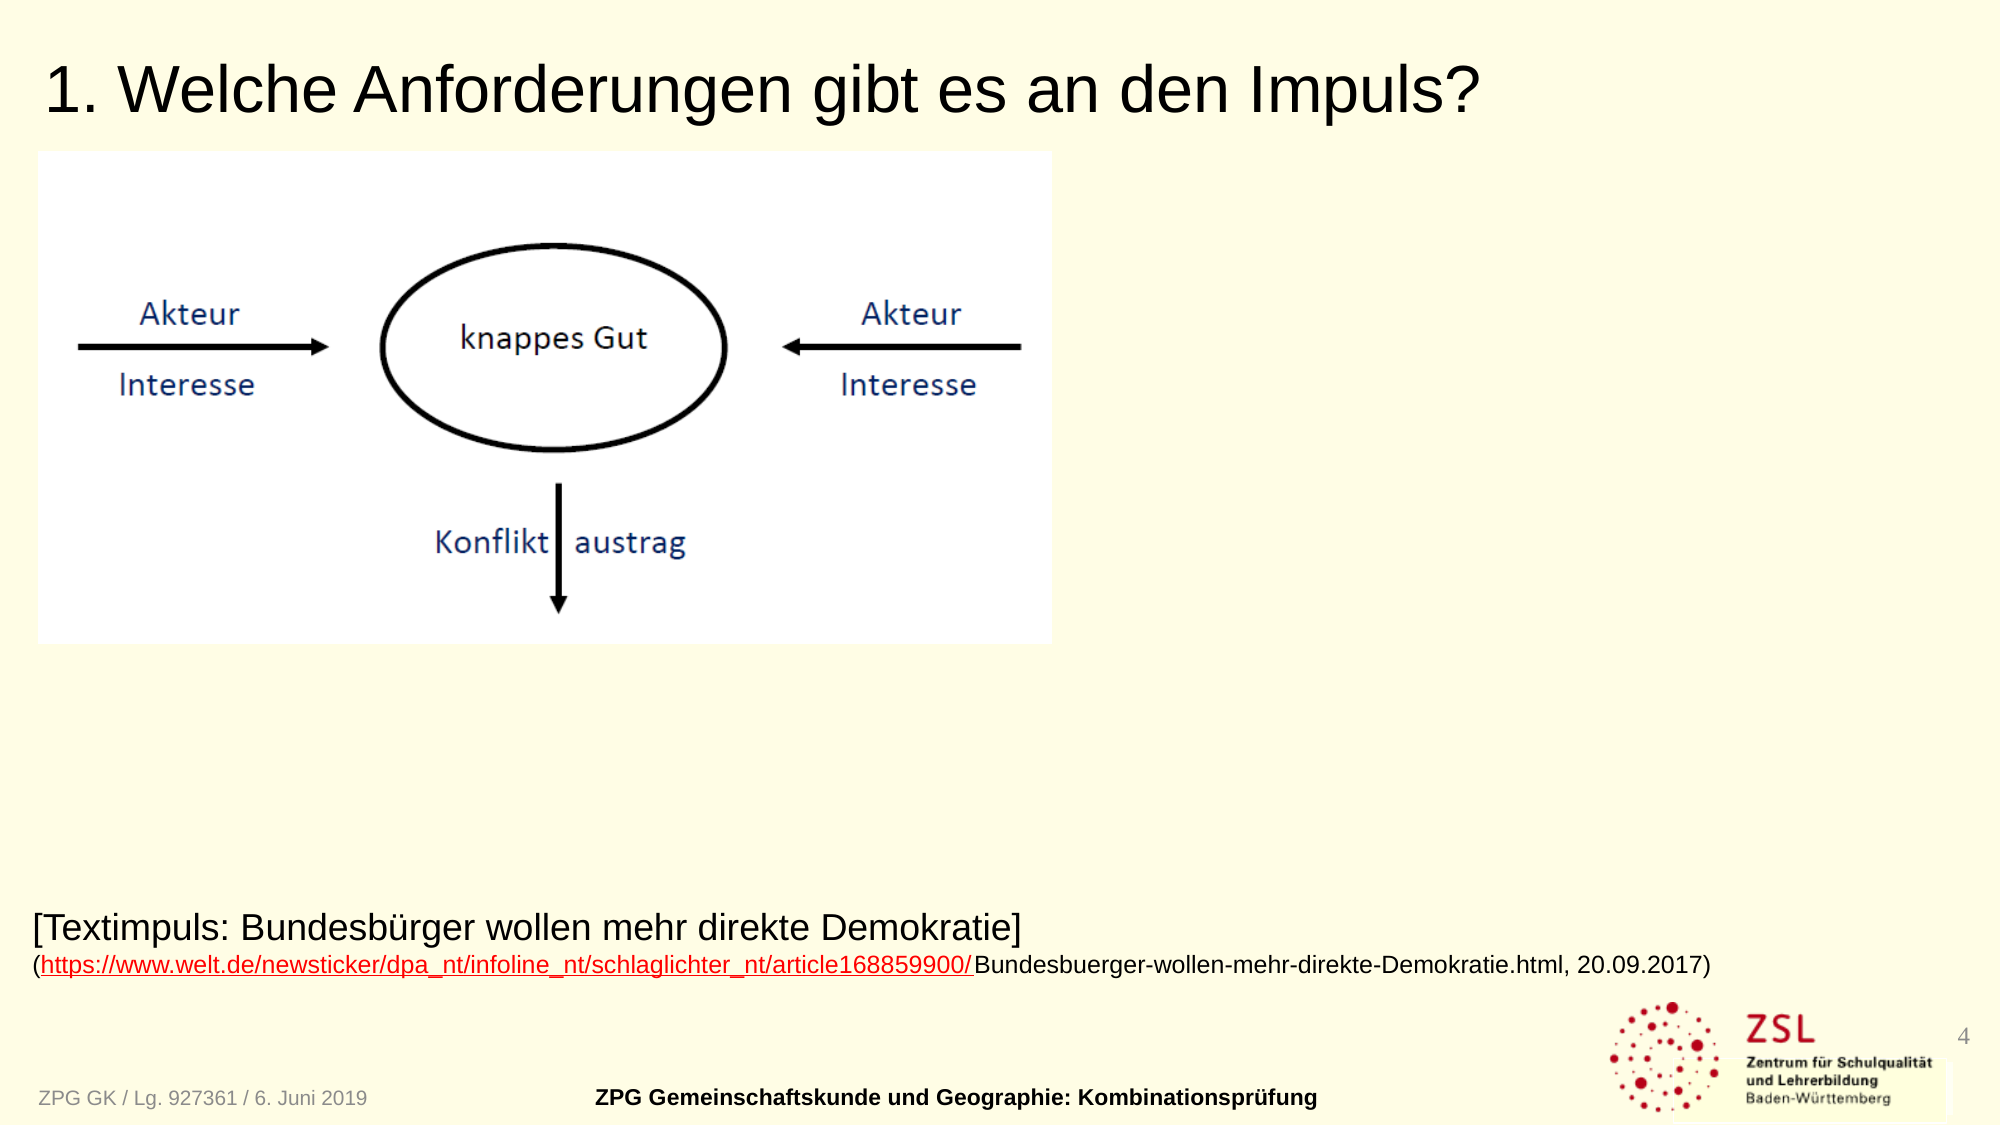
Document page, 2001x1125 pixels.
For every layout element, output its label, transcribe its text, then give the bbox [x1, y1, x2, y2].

text_box ZPG GK / Lg. 927361 / 6. Juni 2019 [23, 1070, 843, 1125]
text_box [Textimpuls: Bundesbürger wollen mehr direkte Demokratie] (https://www.welt.de/newsticker/dpa_nt/infoline_nt/schlaglichter_nt/article168859900/Bundesbuerger-wollen-mehr-direkte-Demokratie.html, 20.09.2017) [17, 716, 1990, 1070]
picture [1609, 1070, 1935, 1114]
picture [1947, 1070, 1953, 1115]
picture [38, 151, 1052, 644]
text_box 1. Welche Anforderungen gibt es an den Impuls? [29, 37, 1896, 272]
